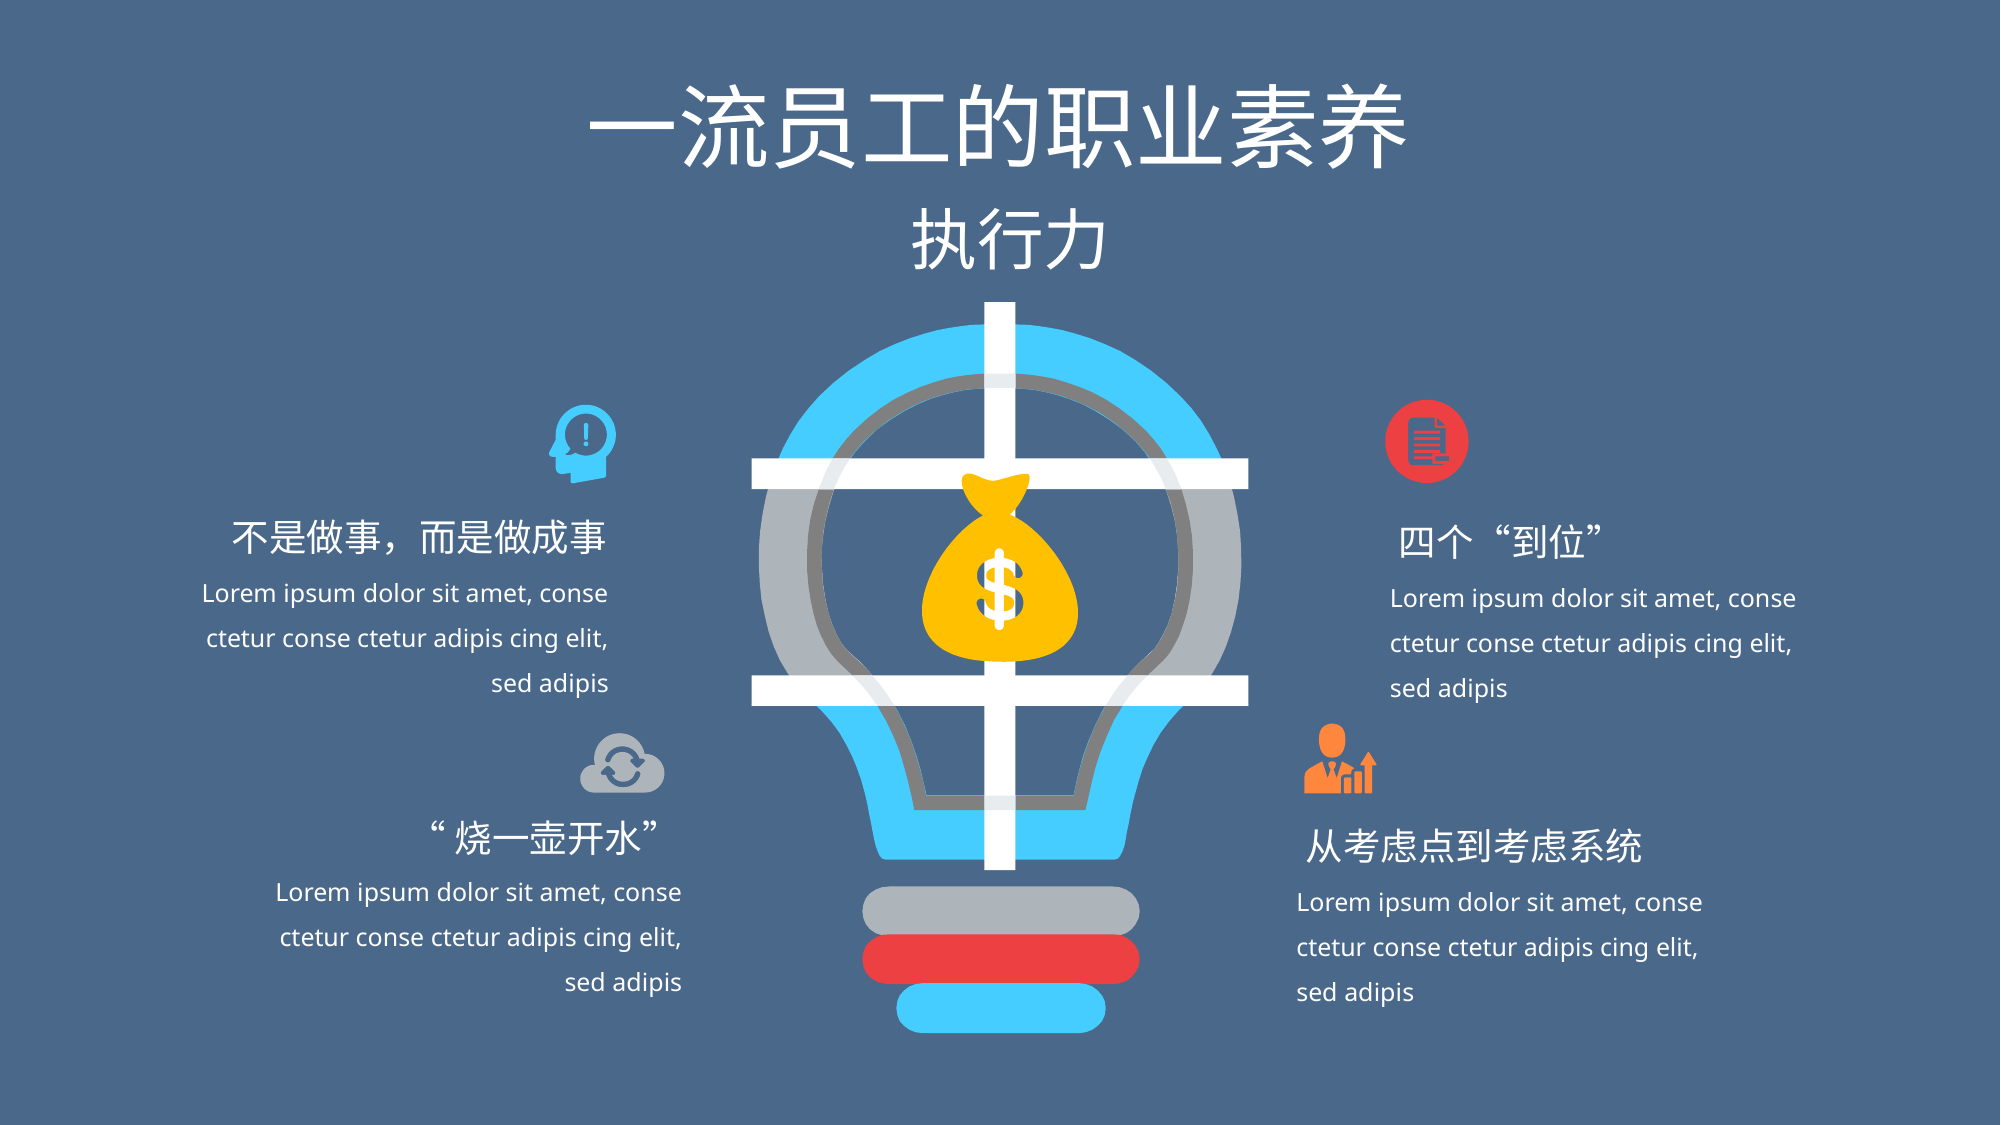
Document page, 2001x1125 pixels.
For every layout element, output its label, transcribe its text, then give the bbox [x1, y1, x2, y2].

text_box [1304, 723, 1377, 794]
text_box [751, 301, 1249, 1034]
text_box 执行力 [843, 199, 1178, 280]
text_box 一流员工的职业素养 [84, 75, 1913, 184]
text_box Lorem ipsum dolor sit amet, conse ctetur conse ctetur adipis cing elit, sed adipis [153, 555, 624, 705]
text_box [580, 733, 665, 793]
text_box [921, 473, 1078, 662]
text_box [549, 404, 616, 484]
text_box Lorem ipsum dolor sit amet, conse ctetur conse ctetur adipis cing elit, sed adipis [217, 854, 698, 1004]
text_box Lorem ipsum dolor sit amet, conse ctetur conse ctetur adipis cing elit, sed adipis [1375, 560, 1846, 710]
text_box Lorem ipsum dolor sit amet, conse ctetur conse ctetur adipis cing elit, sed adipis [1281, 863, 1753, 1014]
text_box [1385, 399, 1469, 484]
text_box 不是做事，而是做成事 [216, 506, 622, 567]
text_box “烧一壶开水” [393, 807, 695, 868]
text_box 四个“到位” [1383, 511, 1639, 572]
text_box 从考虑点到考虑系统 [1291, 815, 1659, 875]
